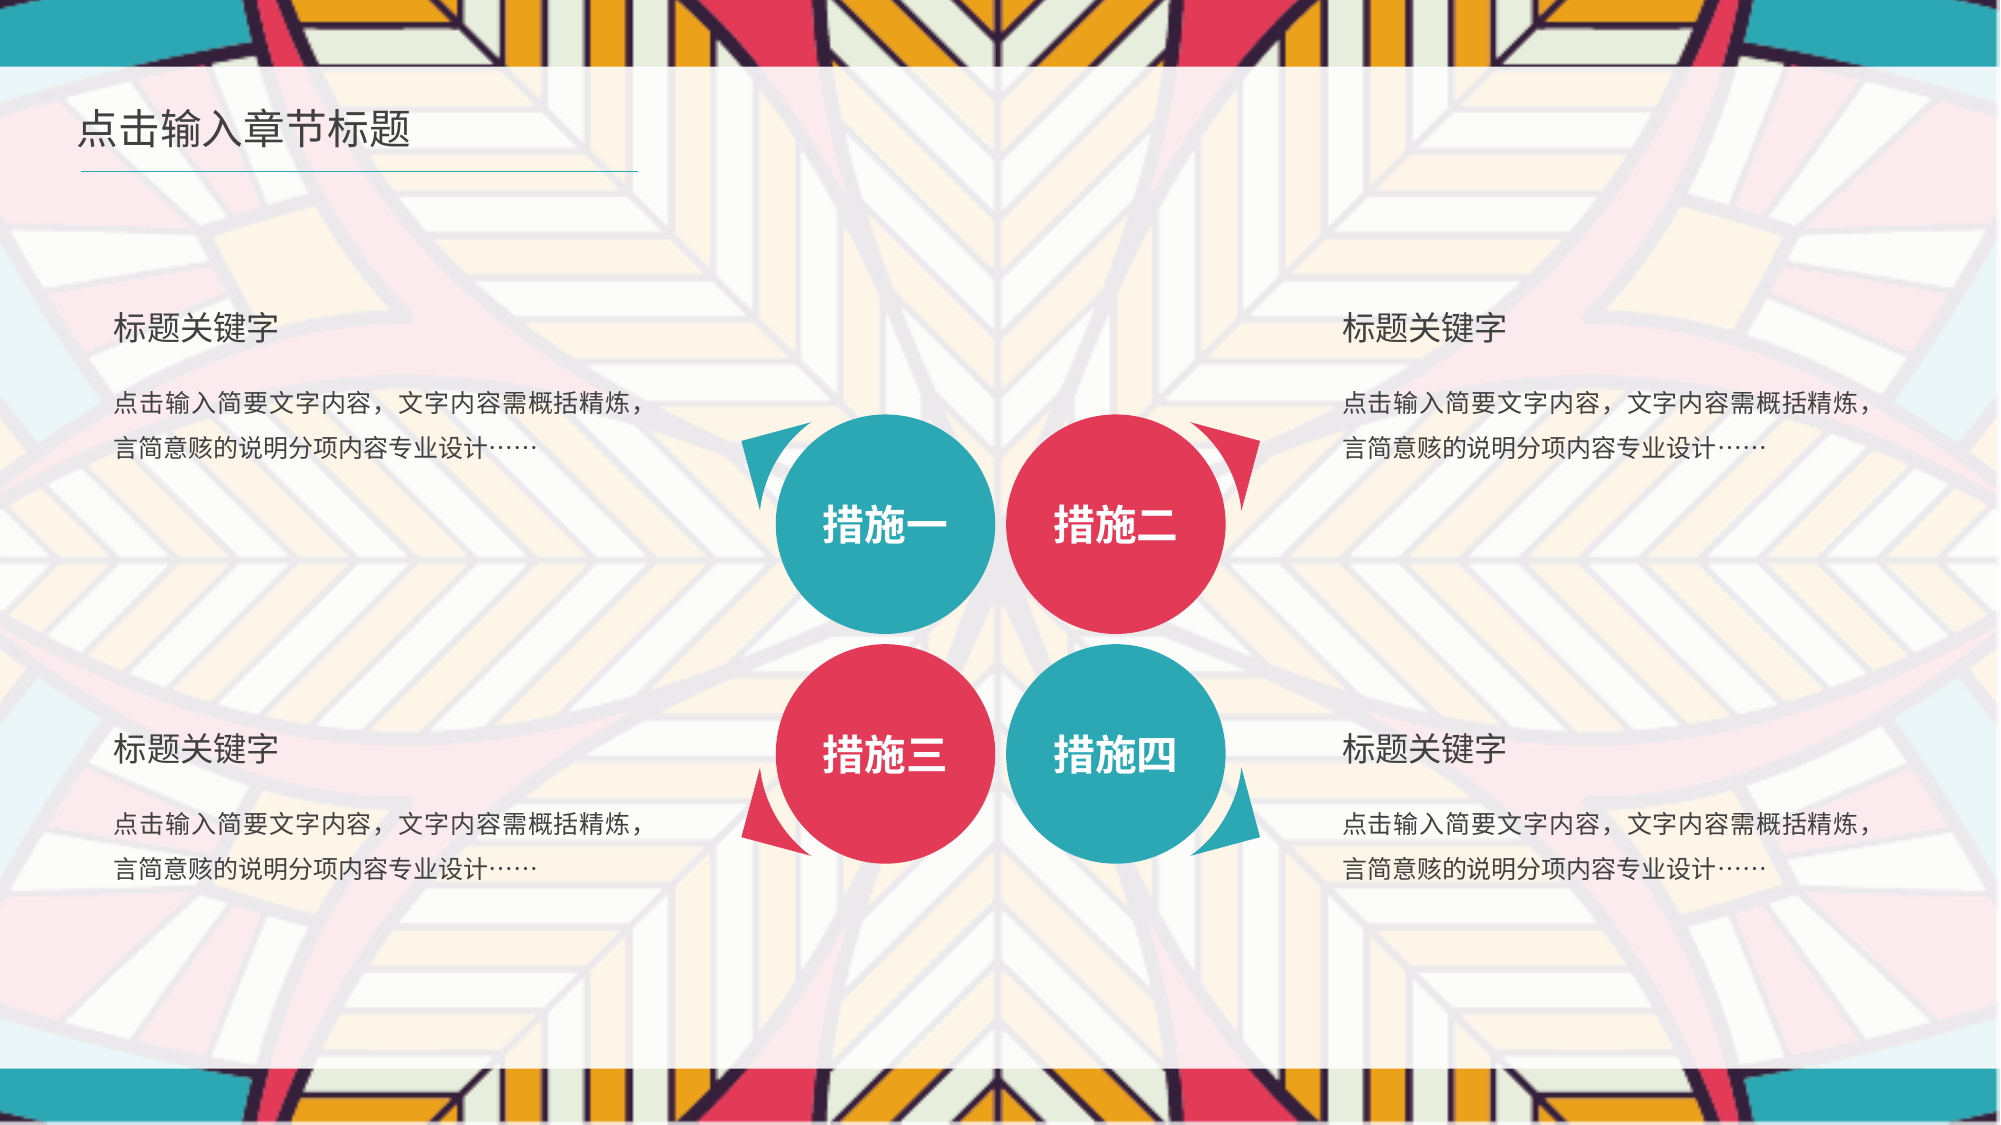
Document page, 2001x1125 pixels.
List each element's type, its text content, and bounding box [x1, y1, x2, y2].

text_box 标题关键字 [1342, 728, 1886, 769]
text_box 点击输入简要文字内容，文字内容需概括精炼，言简意赅的说明分项内容专业设计…… [1342, 372, 1886, 463]
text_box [1006, 644, 1226, 864]
text_box [1226, 430, 1262, 512]
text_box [1006, 414, 1226, 634]
text_box 标题关键字 [1342, 307, 1886, 348]
text_box [1226, 766, 1262, 848]
text_box [740, 430, 775, 512]
list 点击输入章节标题 [61, 90, 784, 172]
text_box 标题关键字 [114, 307, 658, 348]
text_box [775, 414, 996, 634]
picture [0, 1069, 2000, 1125]
text_box 标题关键字 [113, 728, 665, 769]
picture [0, 0, 2000, 66]
text_box 点击输入简要文字内容，文字内容需概括精炼，言简意赅的说明分项内容专业设计…… [114, 793, 658, 884]
text_box 点击输入简要文字内容，文字内容需概括精炼，言简意赅的说明分项内容专业设计…… [1342, 793, 1886, 884]
text_box [740, 766, 775, 848]
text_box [775, 644, 996, 864]
text_box 点击输入简要文字内容，文字内容需概括精炼，言简意赅的说明分项内容专业设计…… [114, 372, 658, 463]
